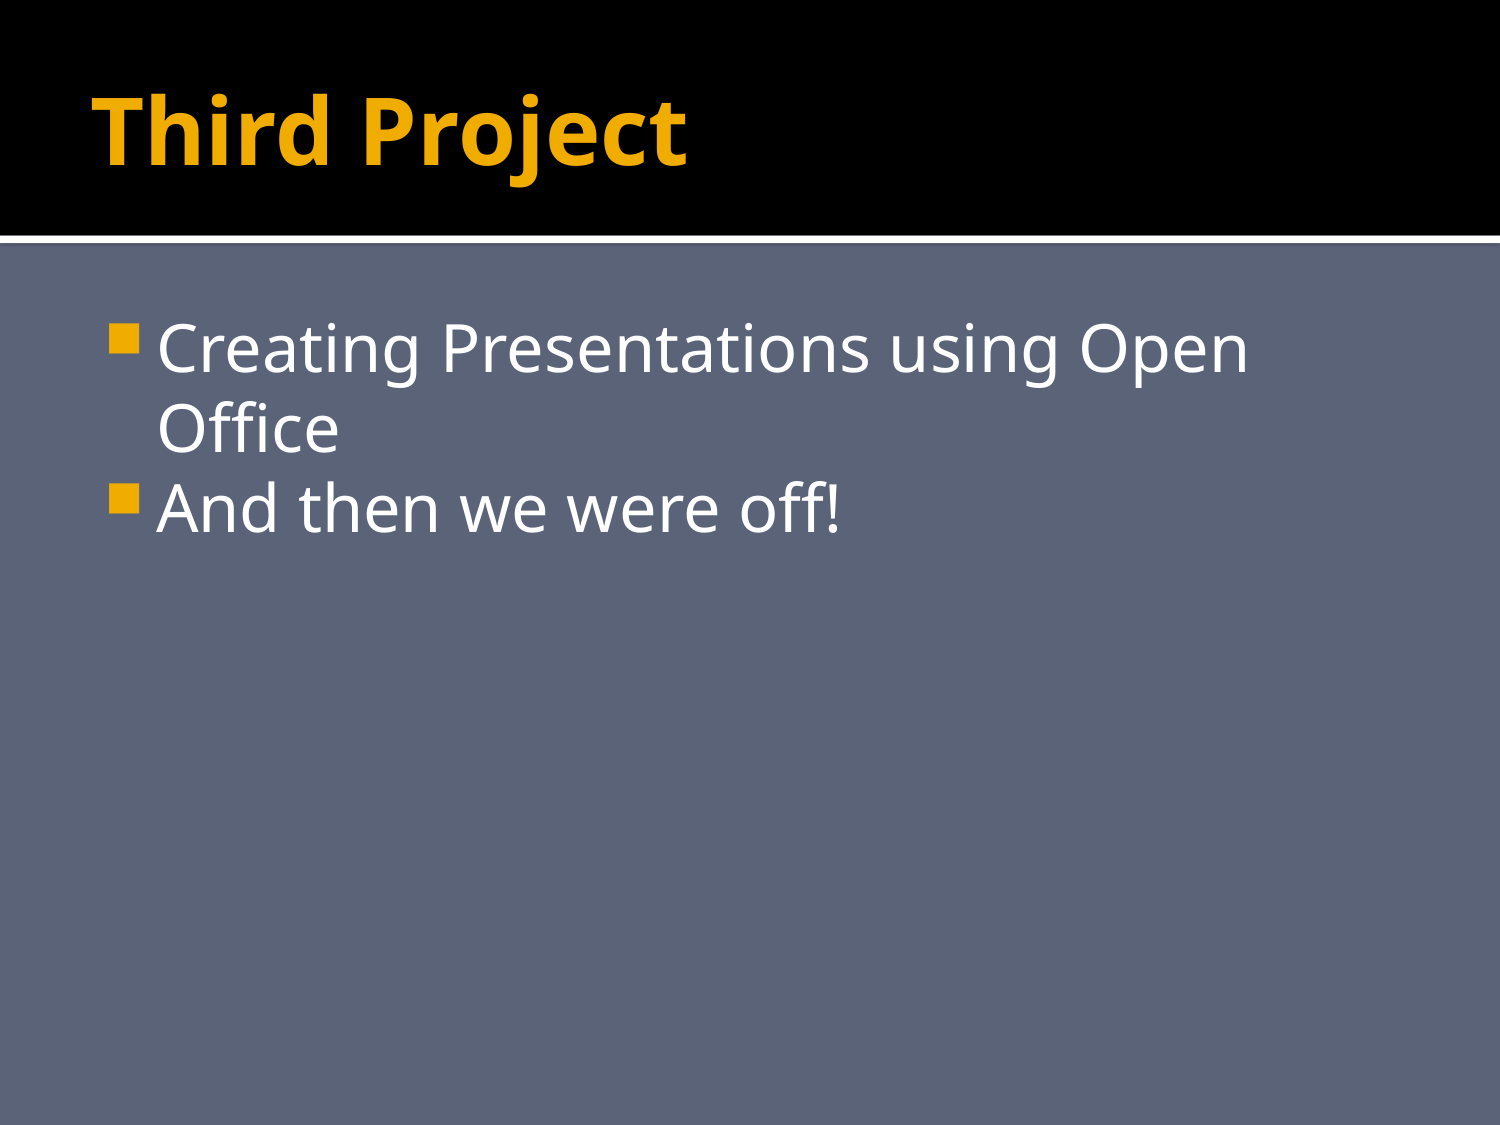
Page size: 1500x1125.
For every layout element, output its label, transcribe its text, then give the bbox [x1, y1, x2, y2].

list Creating Presentations using Open Office And then we were off! [75, 291, 1425, 1050]
title Third Project [75, 25, 1425, 231]
